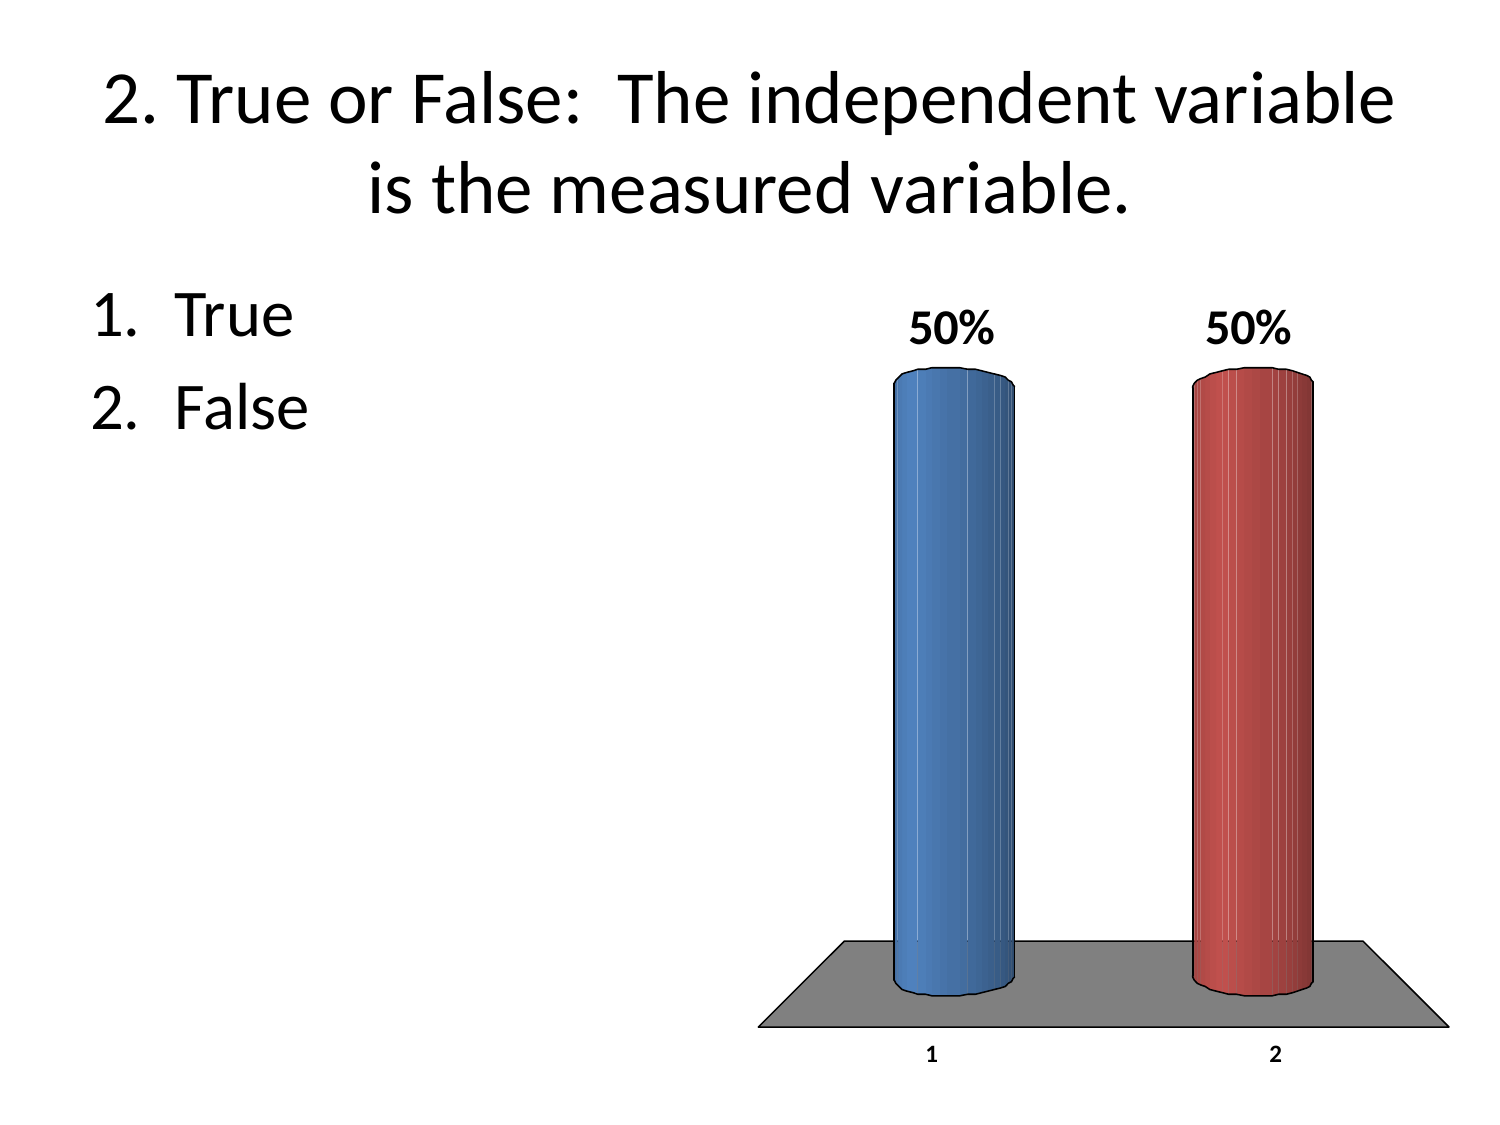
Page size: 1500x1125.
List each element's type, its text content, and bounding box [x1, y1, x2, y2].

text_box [739, 270, 1490, 1115]
title 2. True or False: The independent variable is the measured variable. [75, 45, 1425, 233]
list True False [75, 262, 750, 1005]
